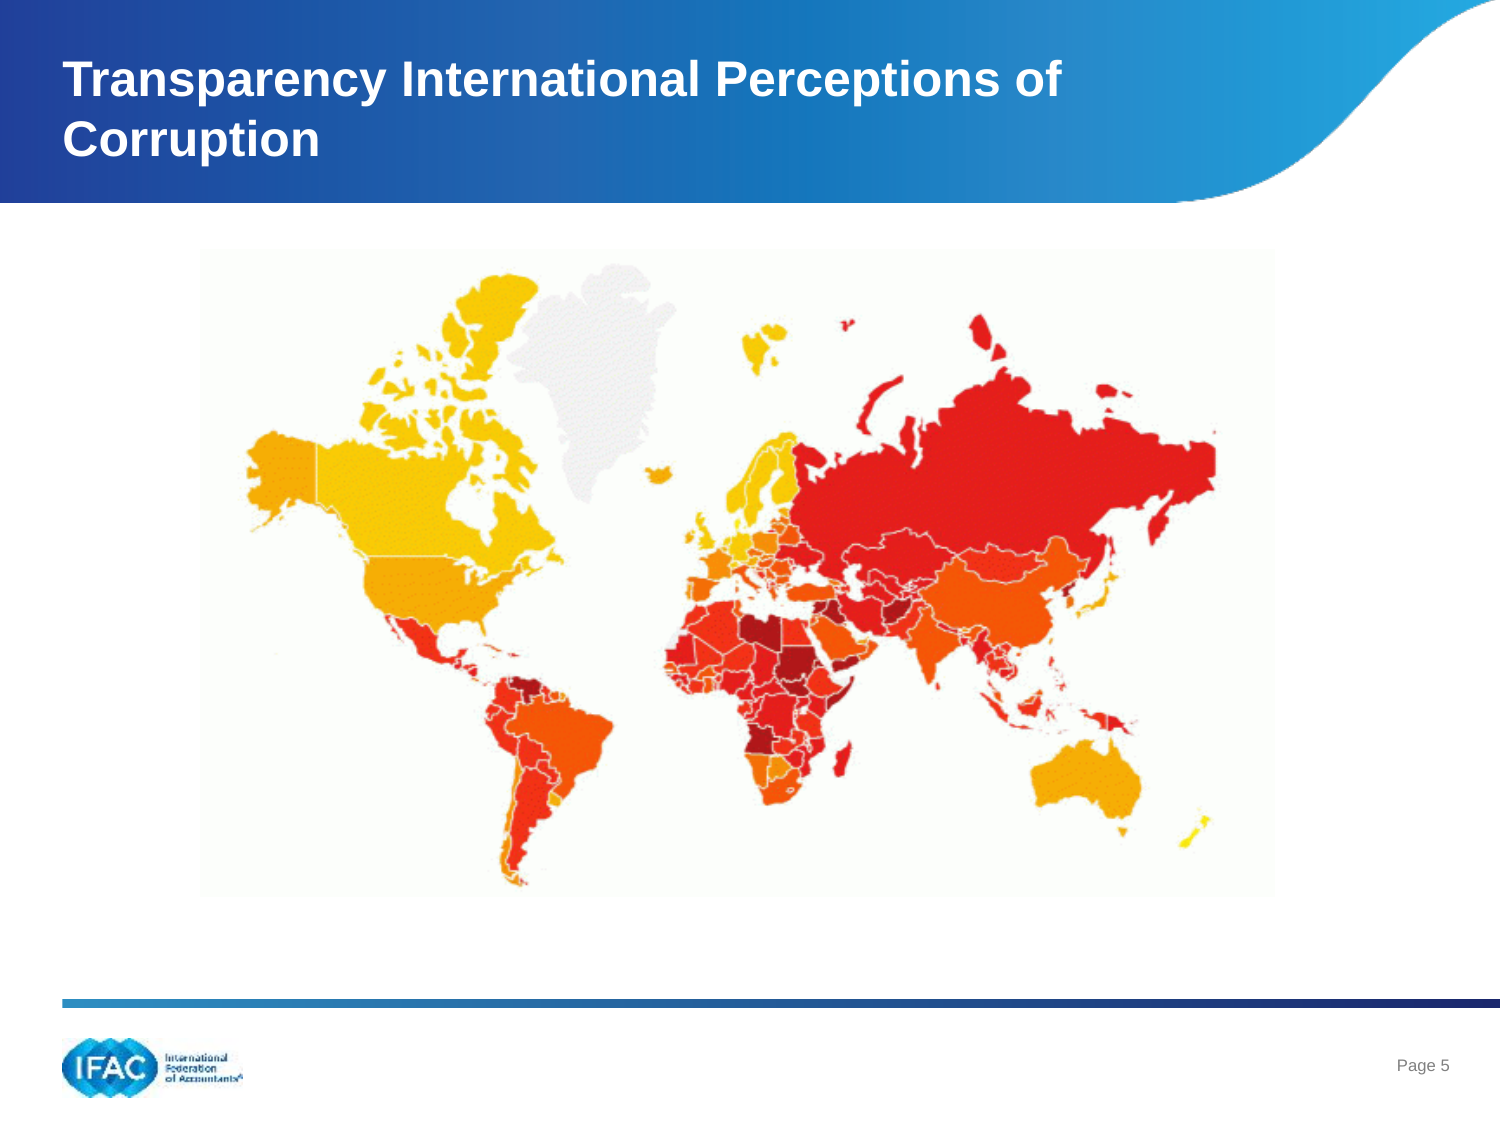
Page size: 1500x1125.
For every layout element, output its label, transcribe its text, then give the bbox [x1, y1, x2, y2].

picture [62, 1038, 243, 1098]
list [199, 249, 1276, 897]
title Transparency International Perceptions of Corruption [62, 62, 1300, 150]
picture [0, 0, 1497, 203]
